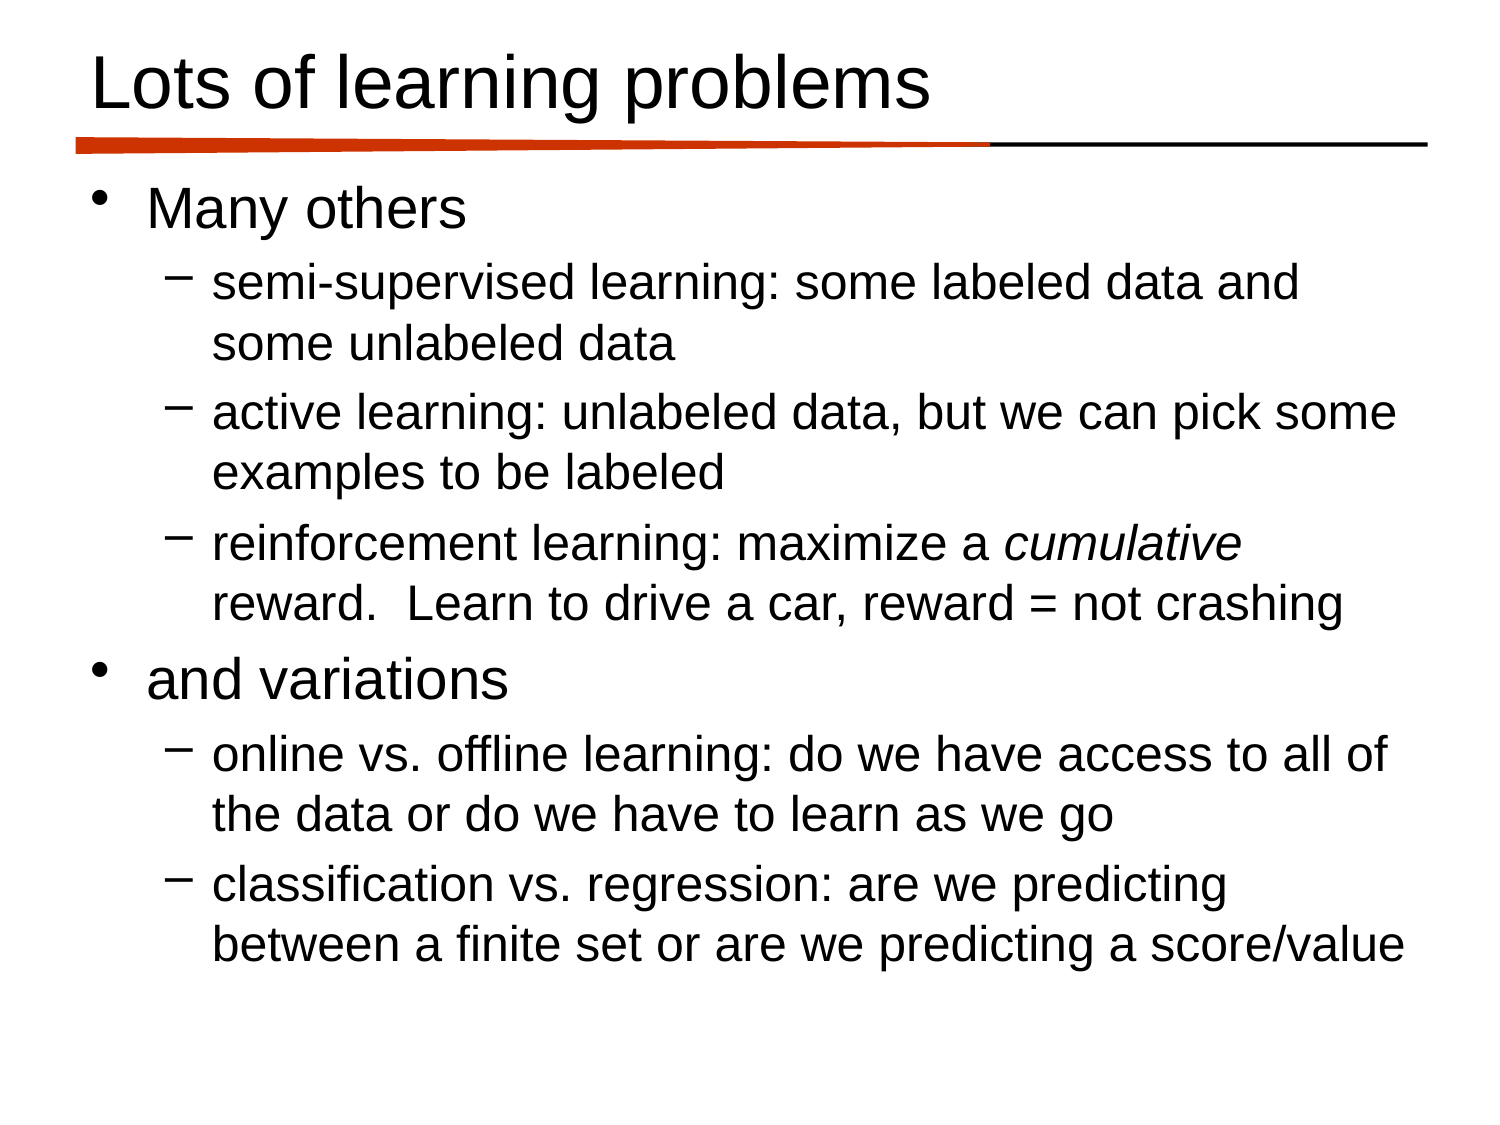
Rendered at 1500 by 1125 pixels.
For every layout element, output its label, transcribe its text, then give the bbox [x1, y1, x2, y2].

list Many others semi-supervised learning: some labeled data and some unlabeled data active learning: unlabeled data, but we can pick some examples to be labeled reinforcement learning: maximize a cumulative reward. Learn to drive a car, reward = not crashing and variations online vs. offline learning: do we have access to all of the data or do we have to learn as we go classification vs. regression: are we predicting between a finite set or are we predicting a score/value [74, 162, 1426, 1006]
title Lots of learning problems [74, 24, 1426, 133]
